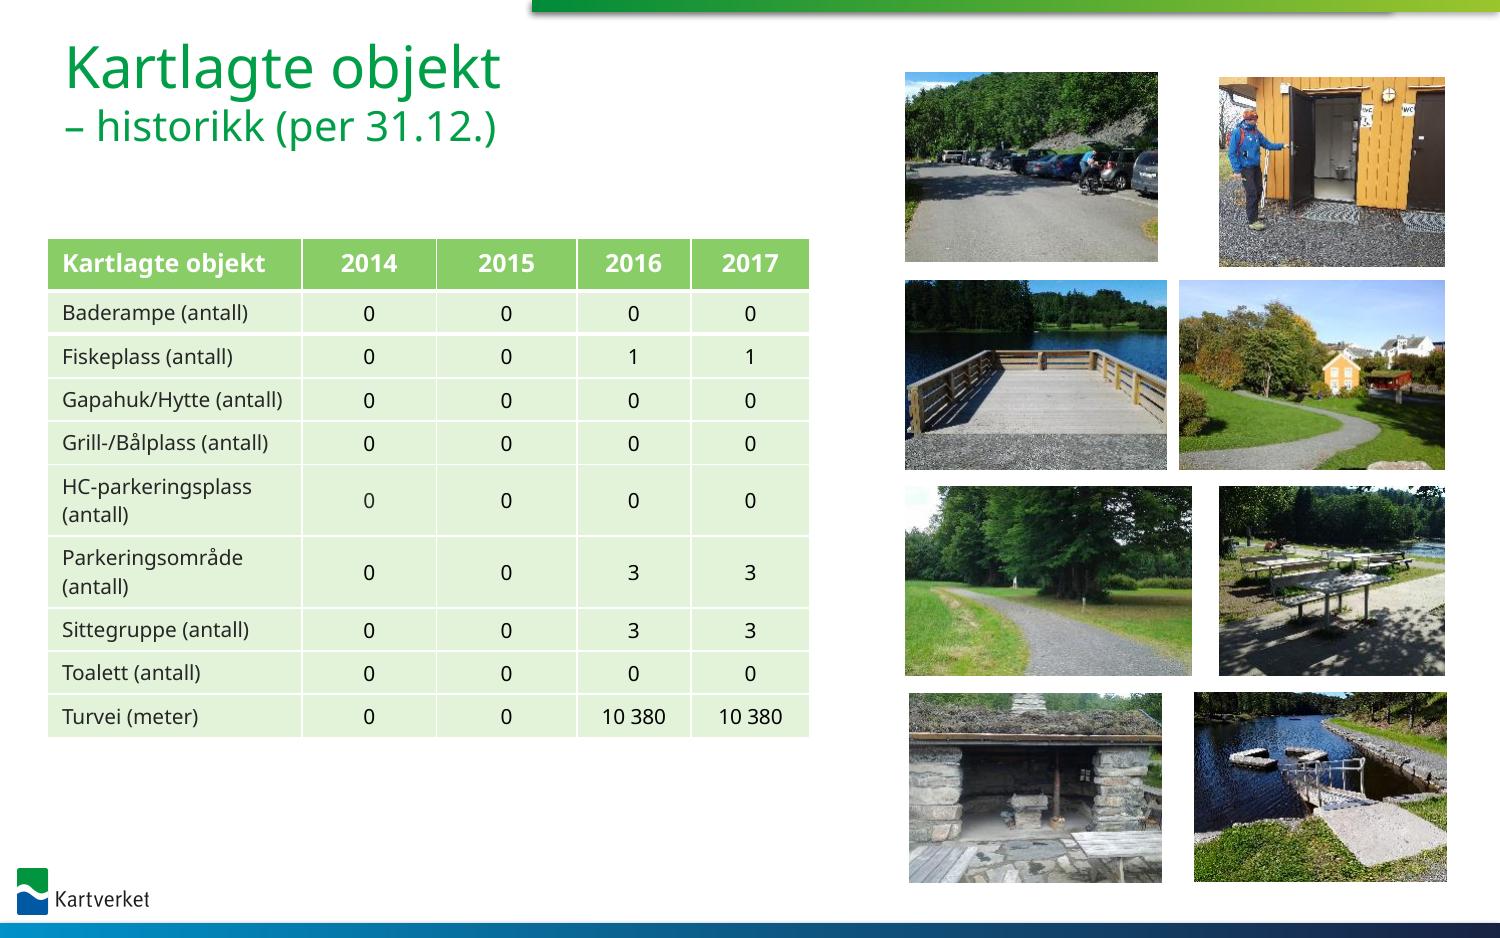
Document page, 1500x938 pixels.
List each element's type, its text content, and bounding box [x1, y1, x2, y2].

text_box Kartlagte objekt – historikk (per 31.12.) [49, 14, 1431, 158]
table_cell HC-parkeringsplass (antall) [48, 465, 301, 535]
table_cell 0 [437, 422, 576, 464]
table_cell 0 [303, 465, 436, 535]
picture [905, 486, 1193, 676]
table_cell 0 [437, 537, 576, 607]
table_cell 0 [578, 379, 690, 420]
table_cell 0 [437, 379, 576, 420]
table_cell 0 [578, 465, 690, 535]
table_cell 1 [578, 336, 690, 377]
table_cell Gapahuk/Hytte (antall) [48, 379, 301, 420]
table_cell 0 [692, 652, 809, 693]
table_cell 0 [692, 293, 809, 332]
table_cell 0 [303, 422, 436, 464]
table_cell 0 [692, 379, 809, 420]
table_cell Grill-/Bålplass (antall) [48, 422, 301, 464]
table_cell 0 [578, 422, 690, 464]
table_cell Parkeringsområde (antall) [48, 537, 301, 607]
table_cell Turvei (meter) [48, 695, 301, 737]
table_cell 0 [303, 695, 436, 737]
table_cell 3 [578, 609, 690, 650]
table_cell 0 [578, 293, 690, 332]
table_cell 0 [437, 465, 576, 535]
table_cell Fiskeplass (antall) [48, 336, 301, 377]
picture [1179, 280, 1445, 470]
table_cell 0 [692, 422, 809, 464]
table_cell 0 [303, 652, 436, 693]
picture [909, 693, 1163, 884]
table_cell 0 [437, 609, 576, 650]
table_cell 0 [578, 652, 690, 693]
table_cell 0 [303, 609, 436, 650]
picture [1194, 692, 1448, 882]
table_cell 3 [692, 537, 809, 607]
table_header 2016 [578, 239, 690, 289]
table_cell 0 [437, 293, 576, 332]
table_cell 0 [303, 379, 436, 420]
picture [1219, 77, 1445, 267]
picture [1219, 486, 1445, 676]
table_cell 0 [303, 293, 436, 332]
table_cell Toalett (antall) [48, 652, 301, 693]
table_cell 1 [692, 336, 809, 377]
table_cell 3 [692, 609, 809, 650]
table_cell 10 380 [692, 695, 809, 737]
table_cell 0 [303, 537, 436, 607]
table_cell 0 [303, 336, 436, 377]
table_cell Sittegruppe (antall) [48, 609, 301, 650]
picture [905, 280, 1167, 470]
table_header 2017 [692, 239, 809, 289]
table_header 2015 [437, 239, 576, 289]
table_cell 0 [437, 695, 576, 737]
table_header Kartlagte objekt [48, 239, 301, 289]
table_cell Baderampe (antall) [48, 293, 301, 332]
table_cell 0 [692, 465, 809, 535]
table_cell 3 [578, 537, 690, 607]
table_cell 0 [437, 336, 576, 377]
picture [905, 72, 1158, 262]
table_cell 10 380 [578, 695, 690, 737]
table_cell 0 [437, 652, 576, 693]
table_header 2014 [303, 239, 436, 289]
